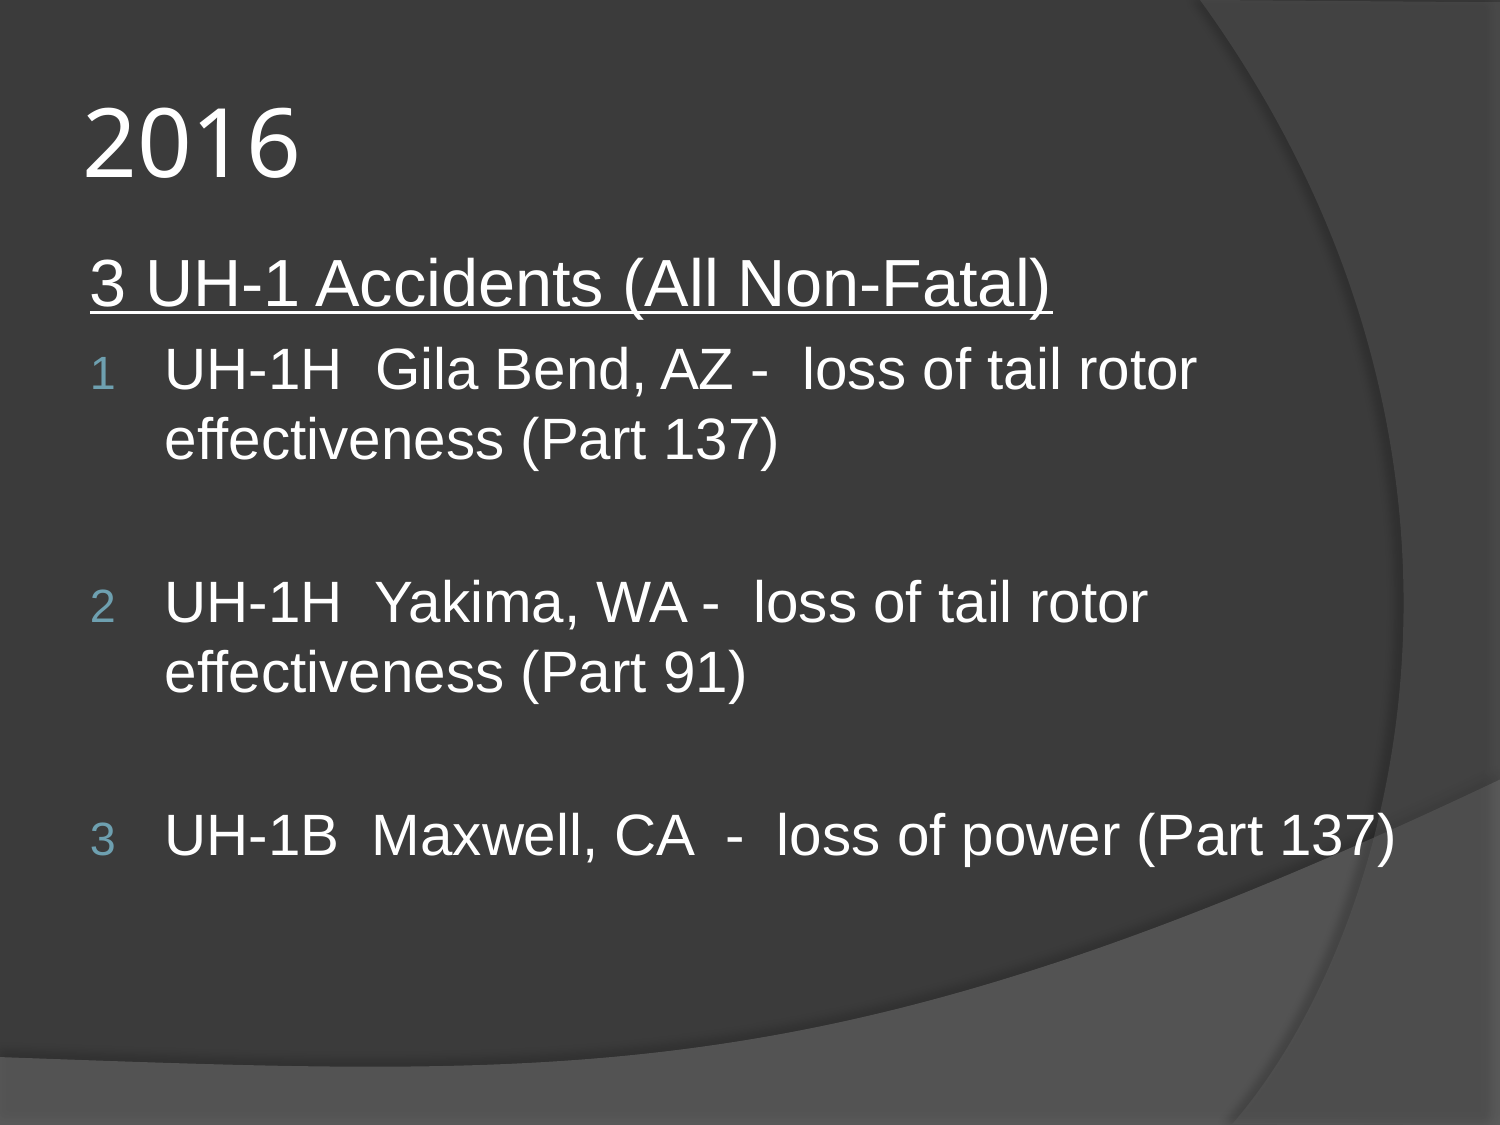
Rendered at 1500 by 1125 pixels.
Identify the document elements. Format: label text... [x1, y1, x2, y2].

title 2016 [75, 45, 1300, 232]
list 3 UH-1 Accidents (All Non-Fatal) UH-1H Gila Bend, AZ - loss of tail rotor effectiveness (Part 137) UH-1H Yakima, WA - loss of tail rotor effectiveness (Part 91) UH-1B Maxwell, CA - loss of power (Part 137) [75, 232, 1430, 992]
